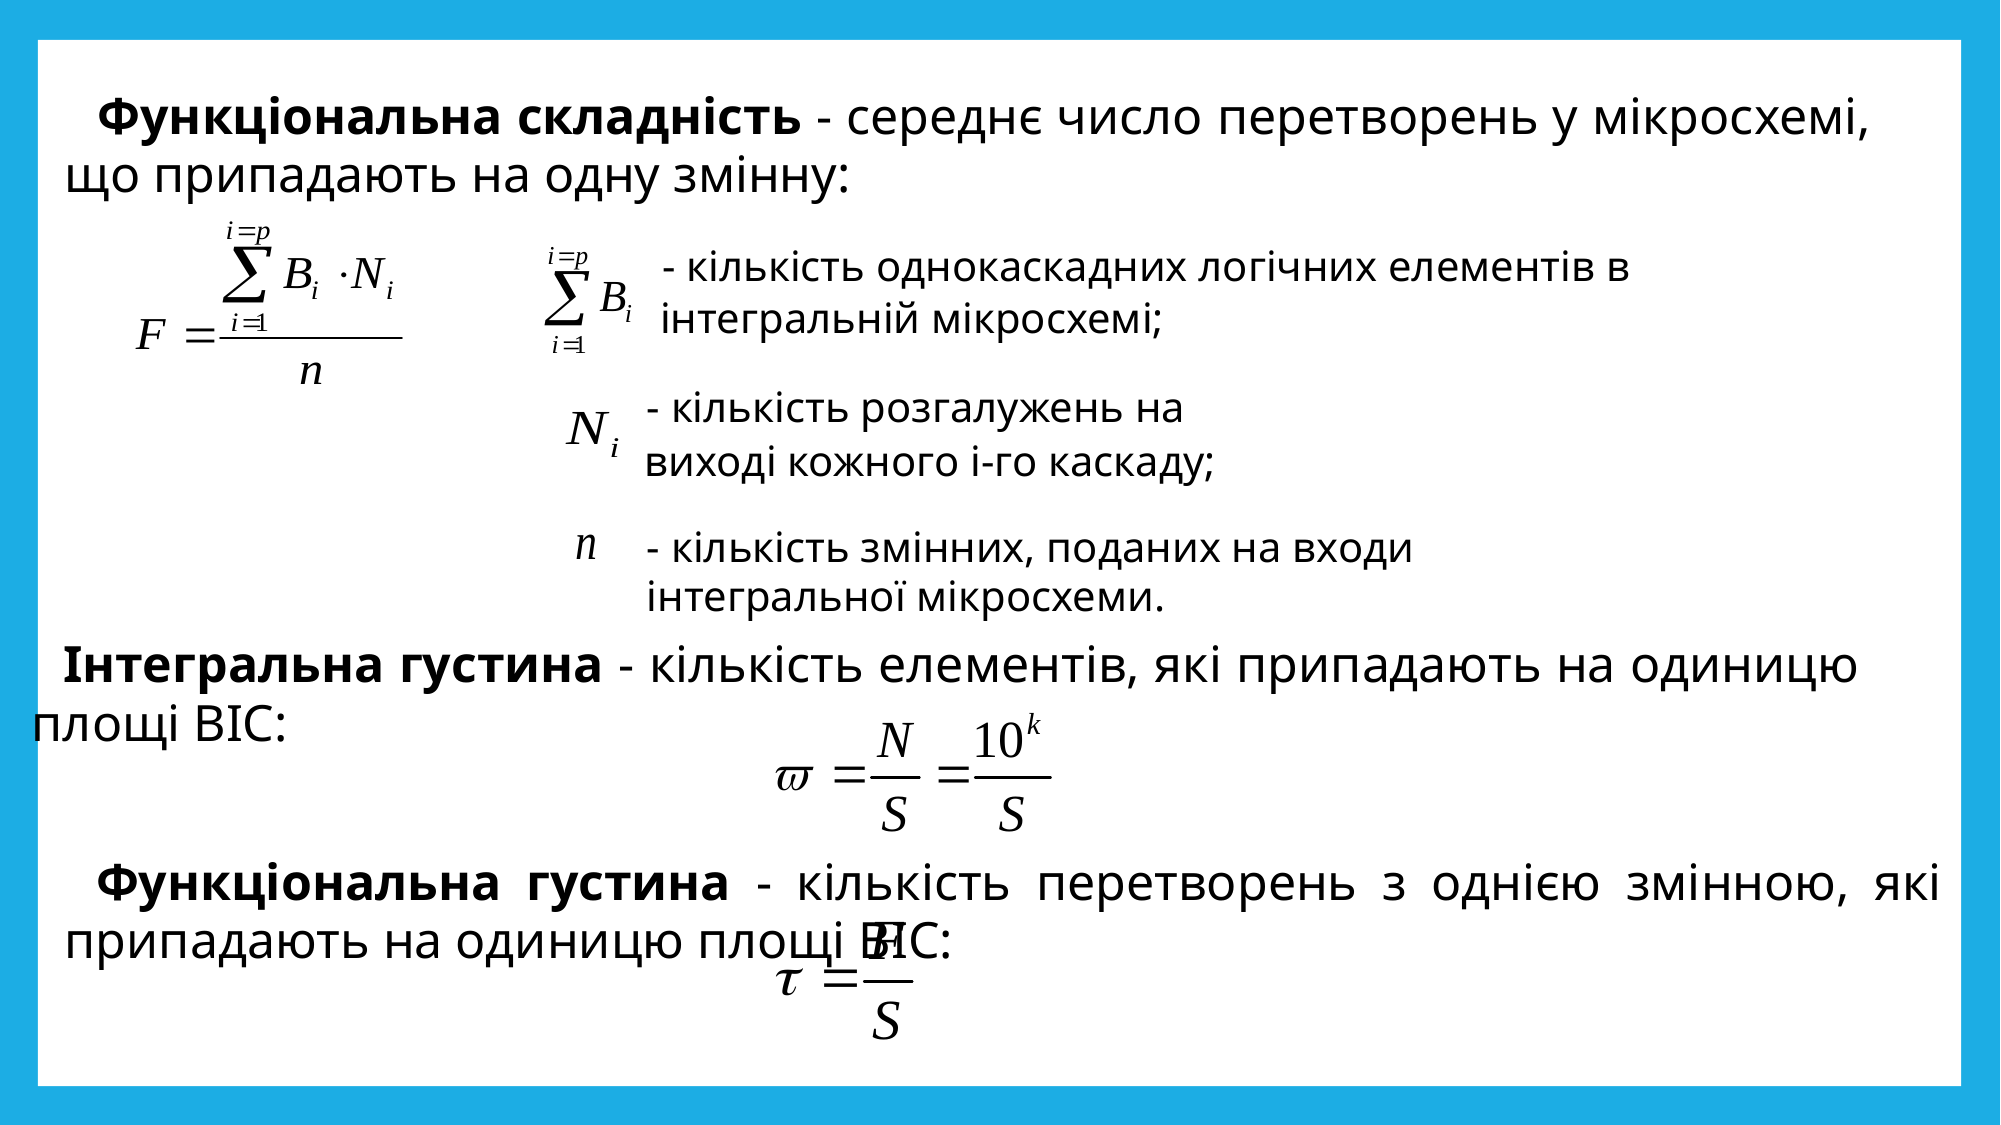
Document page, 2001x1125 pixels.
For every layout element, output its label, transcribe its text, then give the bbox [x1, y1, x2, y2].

text_box Функціональна густина - кількість перетворень з однією змінною, які припадають на одиницю площі ВІС: [49, 845, 1960, 979]
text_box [553, 395, 631, 470]
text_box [126, 208, 411, 395]
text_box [538, 233, 646, 364]
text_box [568, 524, 606, 573]
text_box Інтегральна густина - кількість елементів, які припадають на одиницю площі ВІС: [17, 627, 1877, 761]
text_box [770, 699, 1062, 843]
text_box - кількість змінних, поданих на входи інтегральної мікросхеми. [630, 516, 1630, 627]
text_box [770, 905, 927, 1053]
text_box Функціональна складність - середнє число перетворень у мікросхемі, що припадають на одну змінну: [49, 79, 1887, 213]
text_box - кількість однокаскадних логічних елементів в інтегральній мікросхемі; [649, 236, 2000, 350]
text_box - кількість розгалужень на виході кожного і-го каскаду; [630, 372, 1356, 493]
